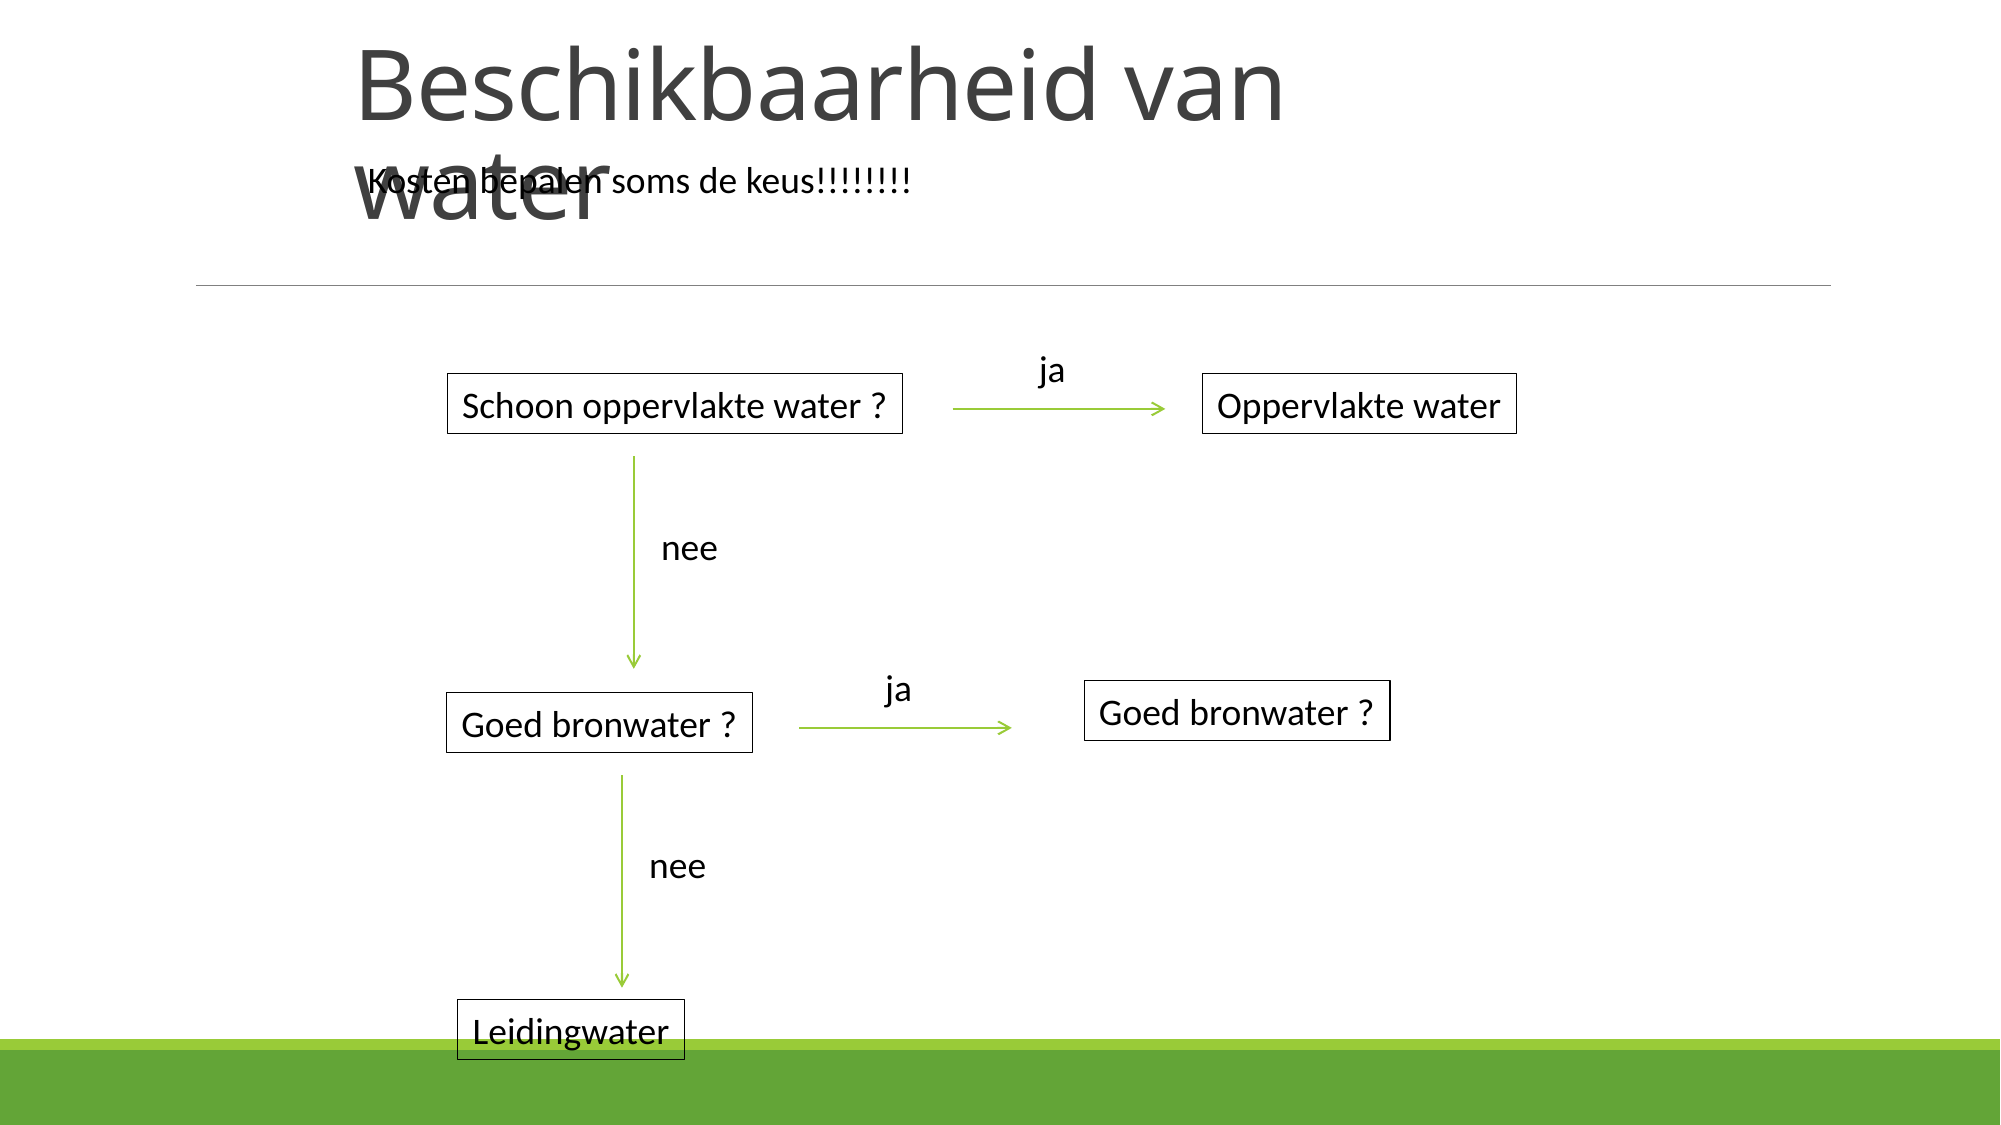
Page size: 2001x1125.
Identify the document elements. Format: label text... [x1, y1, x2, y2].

text_box Schoon oppervlakte water ? [447, 373, 903, 434]
text_box nee [646, 515, 734, 575]
text_box Oppervlakte water [1202, 373, 1517, 434]
title Beschikbaarheid van water [338, 30, 1380, 248]
text_box ja [870, 656, 928, 717]
text_box Goed bronwater ? [446, 692, 753, 753]
text_box Leidingwater [457, 999, 685, 1060]
text_box Kosten bepalen soms de keus!!!!!!!! [353, 148, 929, 209]
text_box Goed bronwater ? [1084, 680, 1390, 741]
text_box nee [634, 834, 722, 894]
text_box ja [1023, 338, 1081, 398]
